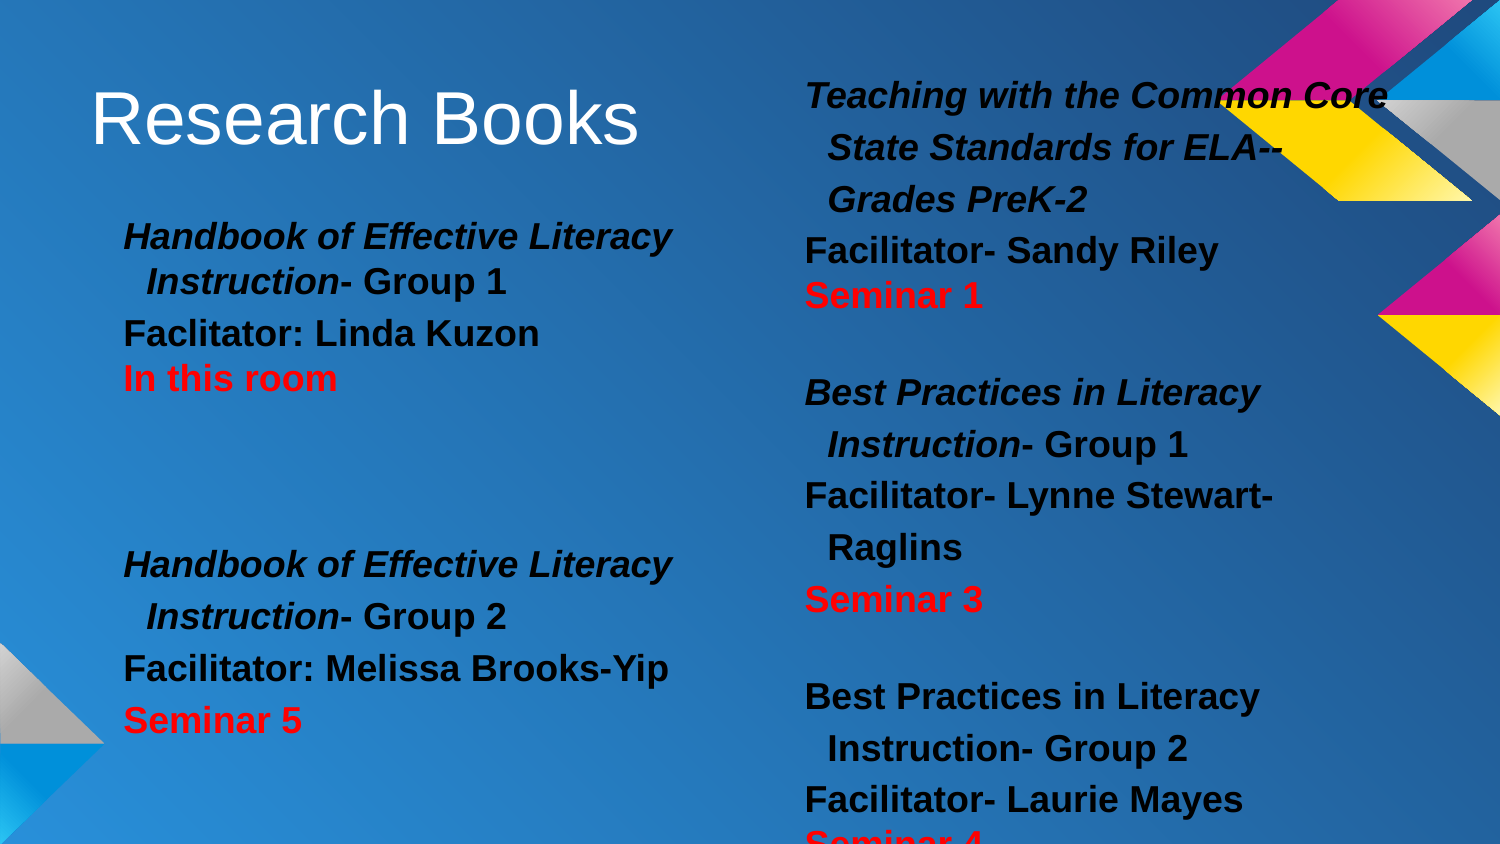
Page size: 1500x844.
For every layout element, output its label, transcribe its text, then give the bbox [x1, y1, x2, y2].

list Handbook of Effective Literacy Instruction- Group 1 Faclitator: Linda Kuzon In this room Handbook of Effective Literacy Instruction- Group 2 Facilitator: Melissa Brooks-Yip Seminar 5 [75, 196, 738, 793]
title Research Books [75, 33, 1204, 175]
list Teaching with the Common Core State Standards for ELA-- Grades PreK-2 Facilitator- Sandy Riley Seminar 1 Best Practices in Literacy Instruction- Group 1 Facilitator- Lynne Stewart-Raglins Seminar 3 Best Practices in Literacy Instruction- Group 2 Facilitator- Laurie Mayes Seminar 4 [756, 49, 1419, 713]
